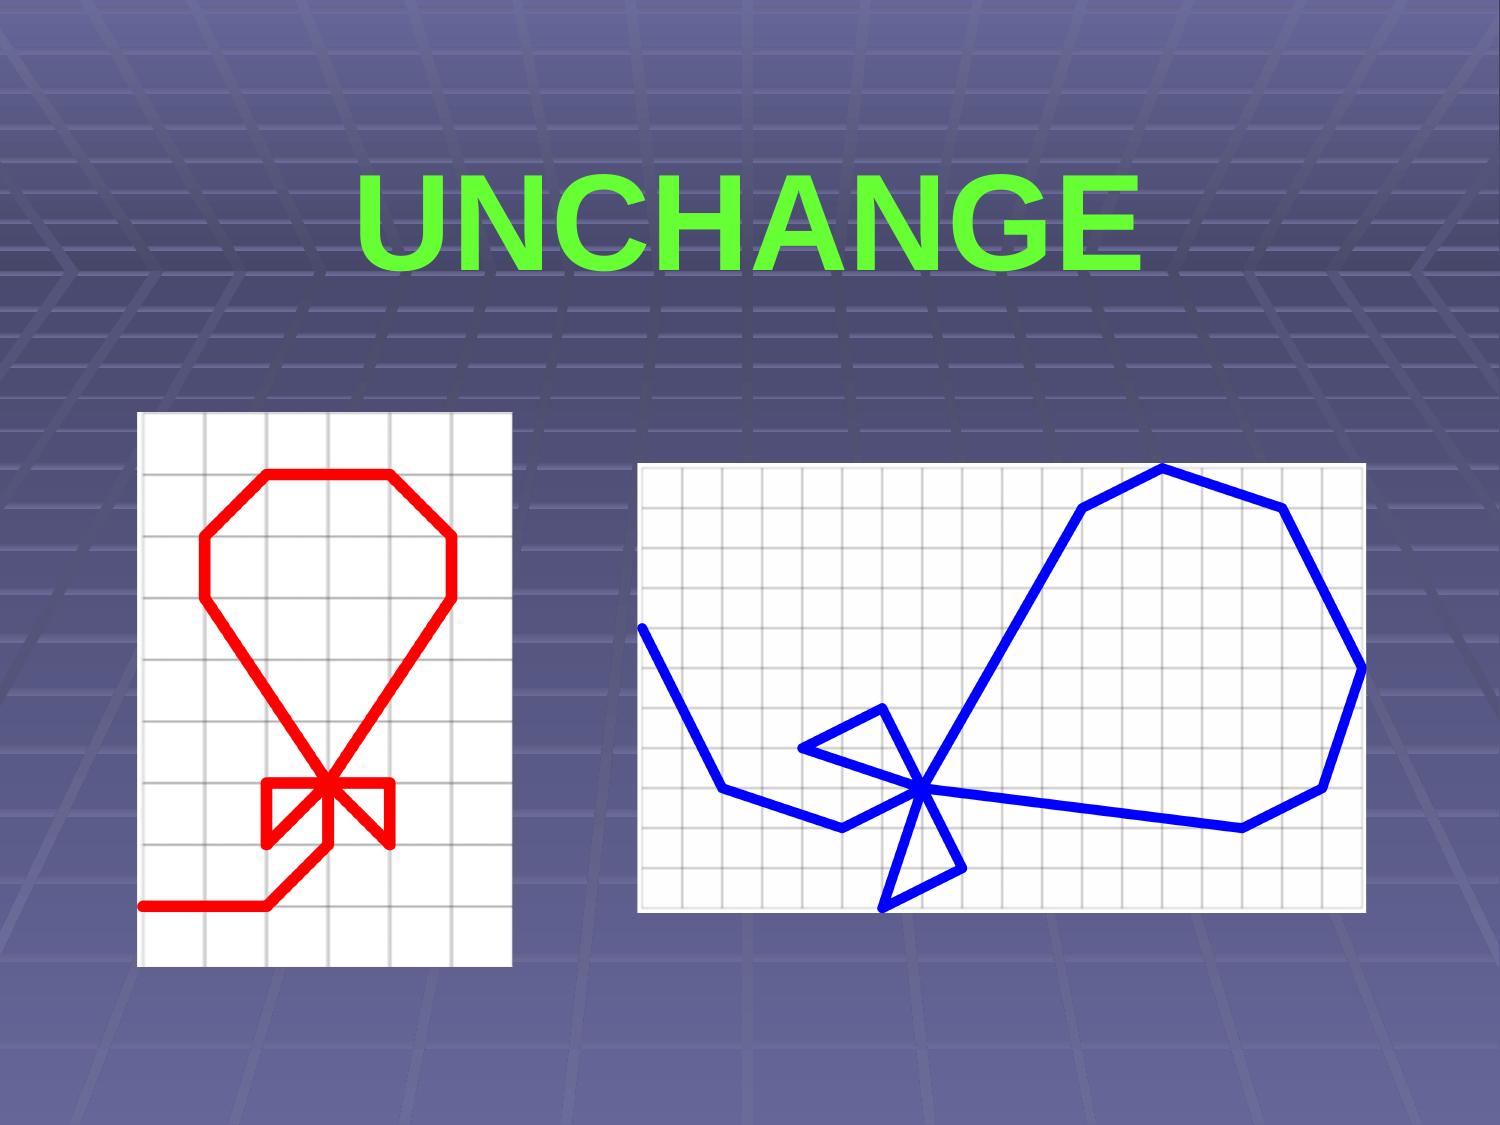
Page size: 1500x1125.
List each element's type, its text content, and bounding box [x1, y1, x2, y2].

title UNCHANGE [112, 124, 1388, 349]
picture [137, 412, 513, 969]
picture [637, 462, 1367, 913]
